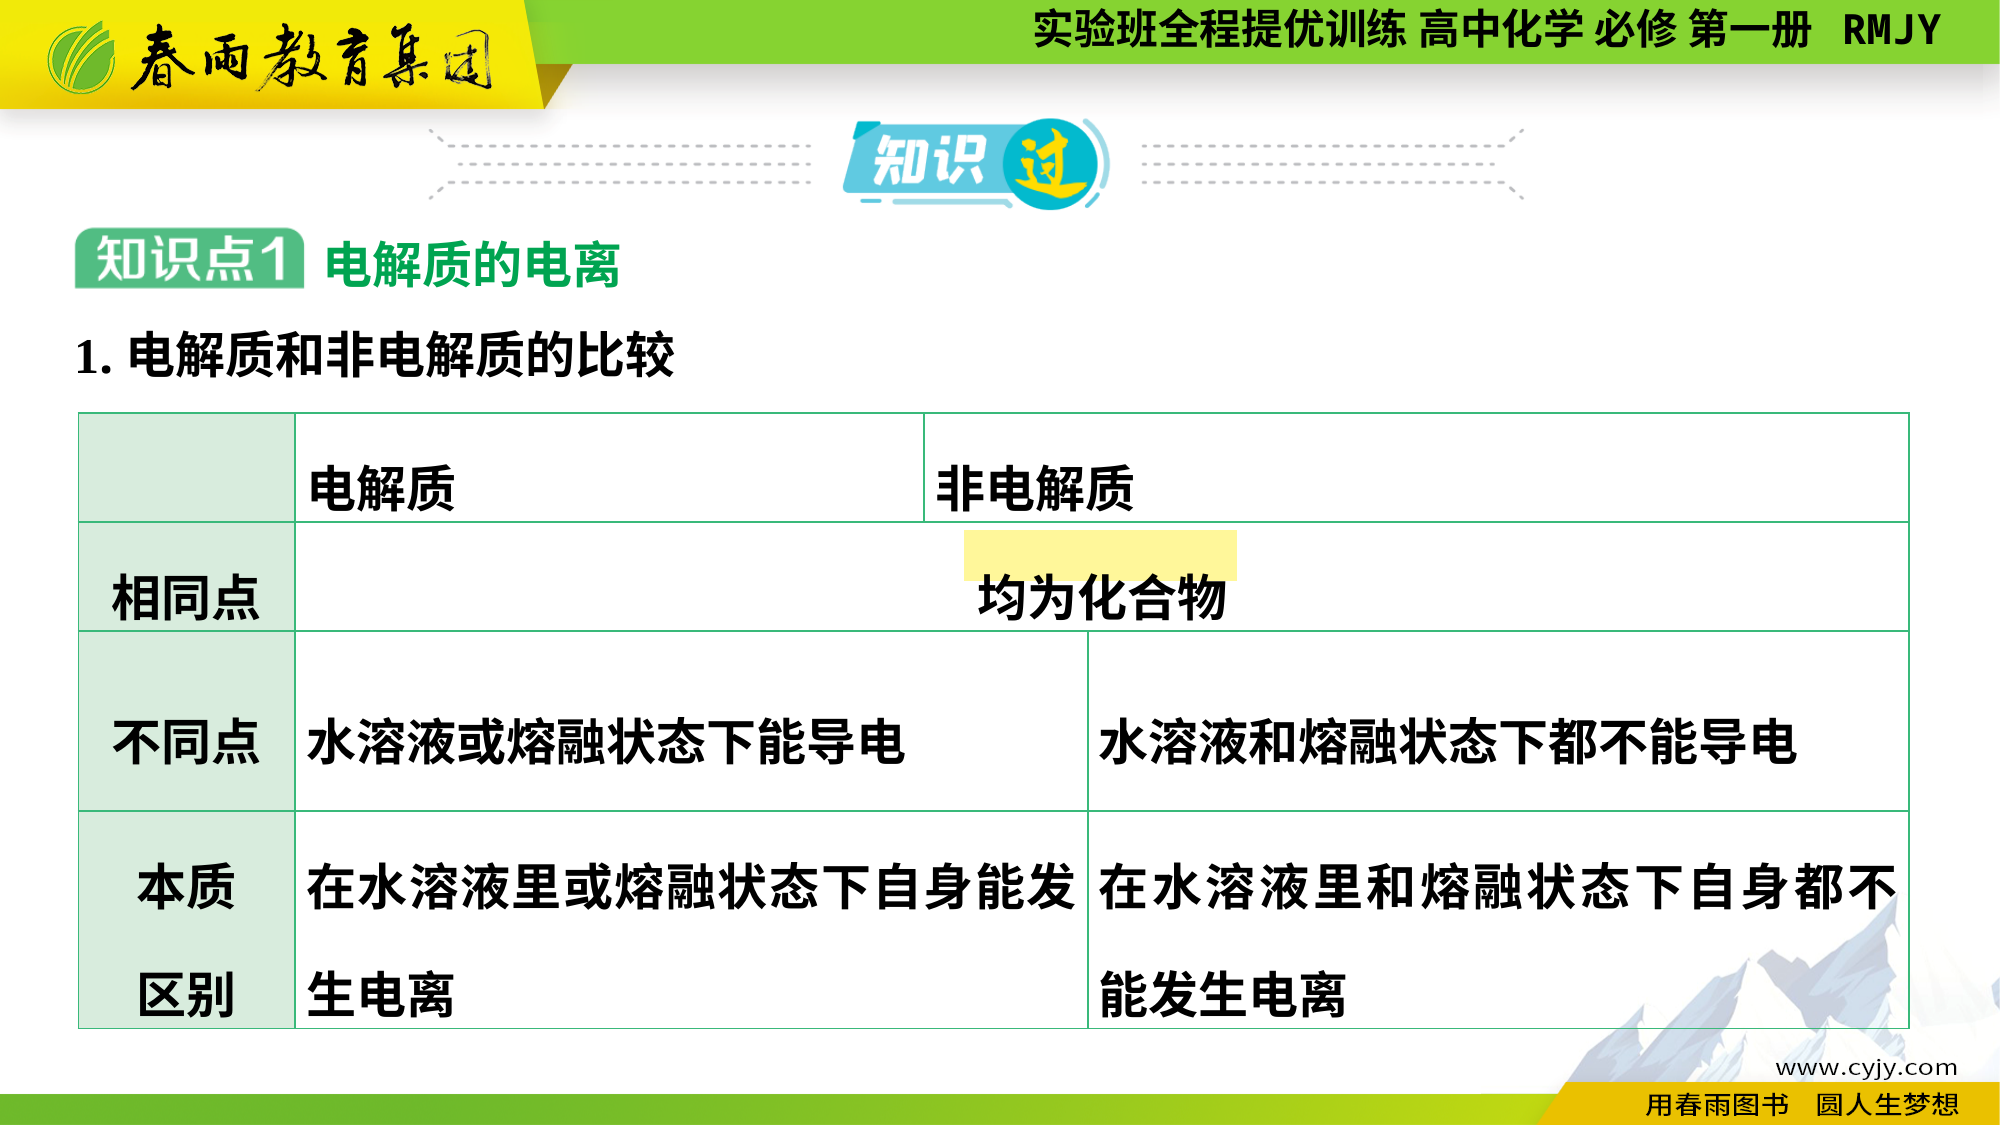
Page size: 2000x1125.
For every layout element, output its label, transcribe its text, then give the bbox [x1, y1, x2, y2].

table_cell 在水溶液里和熔融状态下自身都不能发生电离 [1089, 812, 1908, 1028]
table_cell 本质 区别 [79, 812, 294, 1028]
table_cell 不同点 [79, 632, 294, 810]
table_cell 在水溶液里或熔融状态下自身能发生电离 [296, 812, 1087, 1028]
table_cell 水溶液和熔融状态下都不能导电 [1089, 632, 1908, 810]
table_cell 相同点 [79, 523, 294, 630]
table_header 非电解质 [925, 414, 1908, 521]
list 电解质的电离 1.电解质和非电解质的比较 [59, 196, 1944, 474]
table_header 电解质 [296, 414, 923, 521]
table_header [79, 414, 294, 521]
table_cell 水溶液或熔融状态下能导电 [296, 632, 1087, 810]
picture [0, 0, 2000, 1125]
table_cell 均为化合物 [296, 523, 1908, 630]
